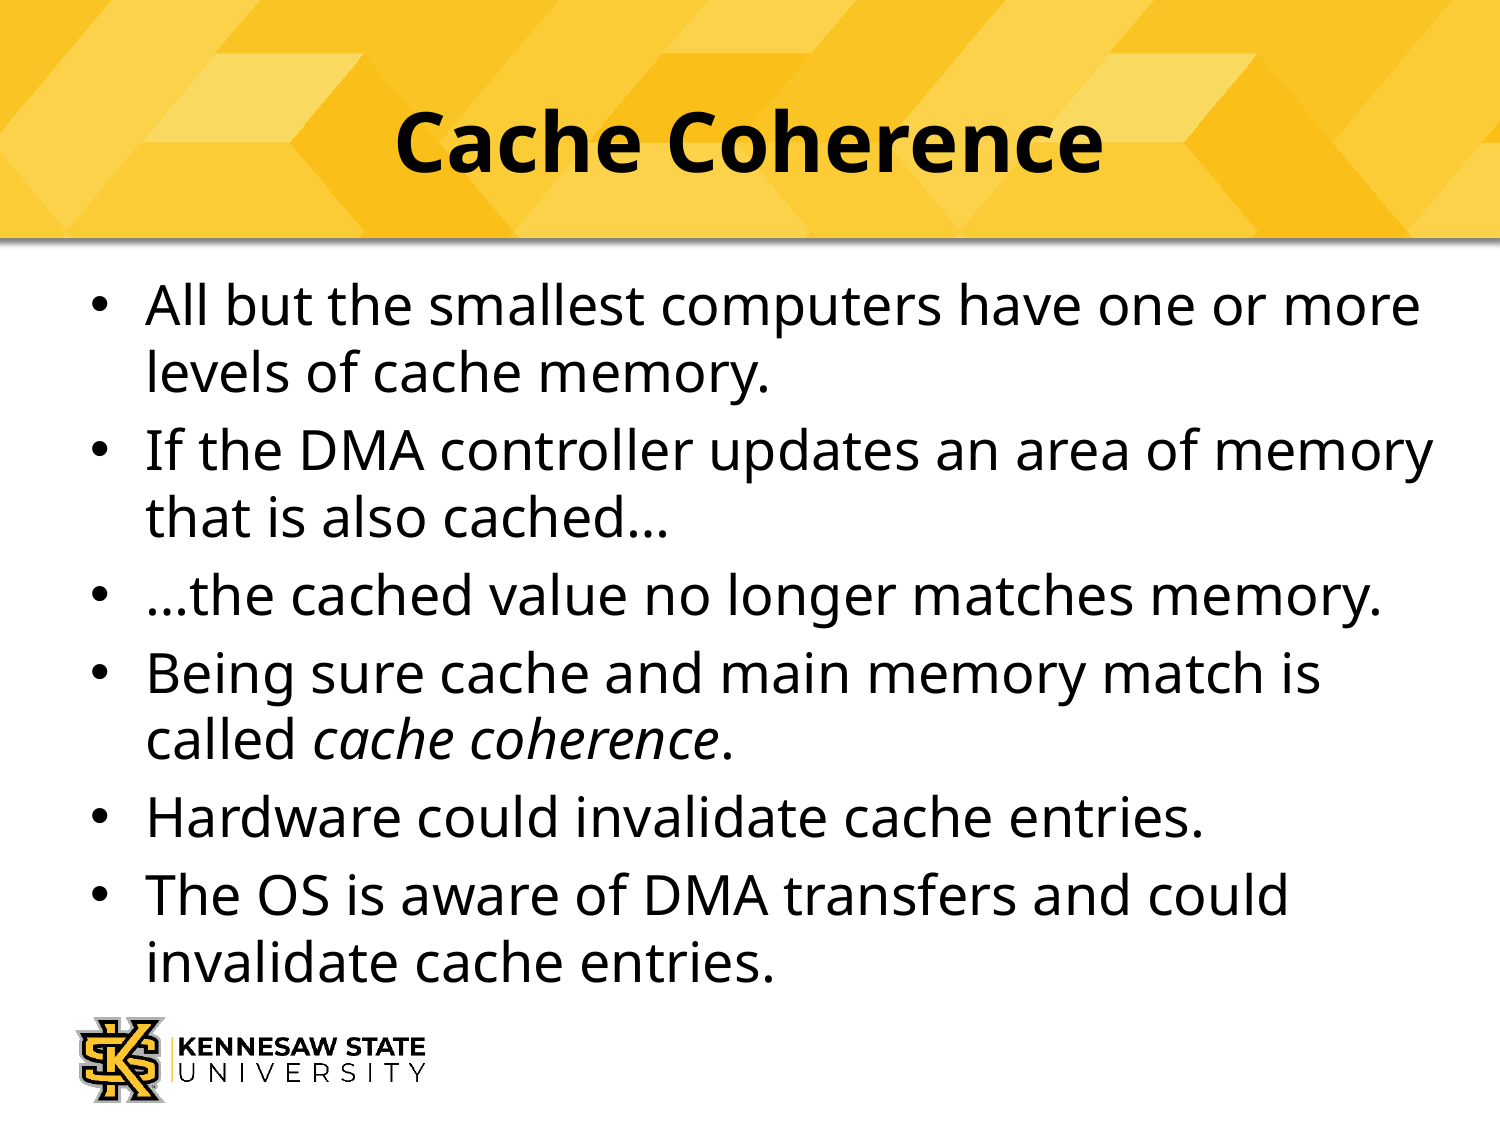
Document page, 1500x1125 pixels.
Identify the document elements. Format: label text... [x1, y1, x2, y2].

title Cache Coherence [75, 45, 1425, 233]
picture [0, 0, 1500, 251]
picture [75, 1017, 425, 1103]
list All but the smallest computers have one or more levels of cache memory. If the DMA controller updates an area of memory that is also cached… …the cached value no longer matches memory. Being sure cache and main memory match is called cache coherence. Hardware could invalidate cache entries. The OS is aware of DMA transfers and could invalidate cache entries. [75, 262, 1475, 1005]
